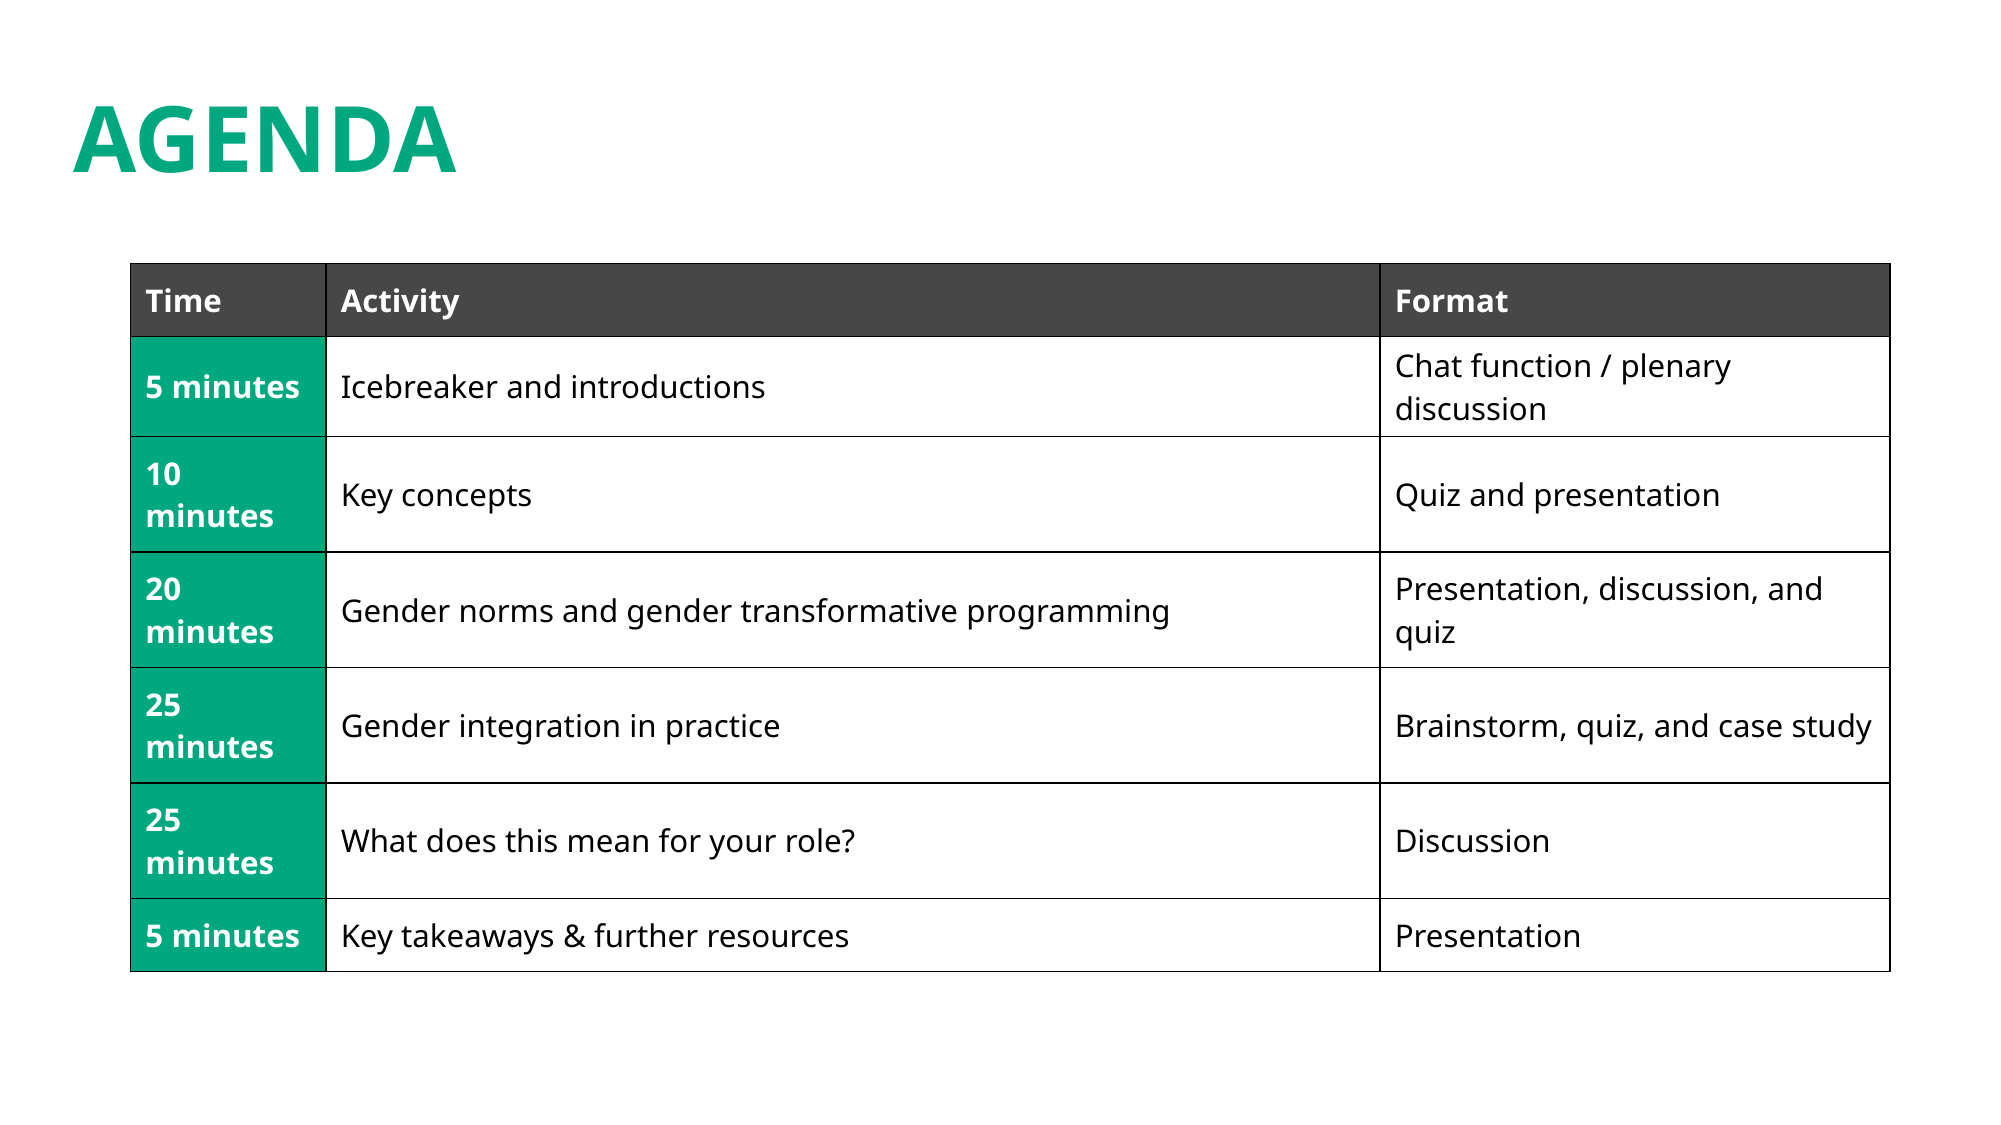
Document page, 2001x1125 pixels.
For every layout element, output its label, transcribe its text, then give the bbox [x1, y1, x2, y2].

table_header Format [1381, 264, 1889, 336]
table_cell Key takeaways & further resources [327, 899, 1379, 971]
table_cell Chat function / plenary discussion [1381, 337, 1889, 436]
table_cell Quiz and presentation [1381, 437, 1889, 551]
table_cell What does this mean for your role? [327, 784, 1379, 898]
table_cell Brainstorm, quiz, and case study [1381, 668, 1889, 782]
table_cell 5 minutes [131, 899, 325, 971]
table_cell Presentation, discussion, and quiz [1381, 553, 1889, 667]
table_cell 20 minutes [131, 553, 325, 667]
table_cell Gender norms and gender transformative programming [327, 553, 1379, 667]
table_cell Key concepts [327, 437, 1379, 551]
table_cell 10 minutes [131, 437, 325, 551]
table_cell Presentation [1381, 899, 1889, 971]
table_cell Discussion [1381, 784, 1889, 898]
table_cell 5 minutes [131, 337, 325, 436]
table_header Activity [327, 264, 1379, 336]
table_cell 25 minutes [131, 784, 325, 898]
title AGENDA [58, 33, 1784, 252]
table_cell Gender integration in practice [327, 668, 1379, 782]
table_cell 25 minutes [131, 668, 325, 782]
table_header Time [131, 264, 325, 336]
table_cell Icebreaker and introductions [327, 337, 1379, 436]
